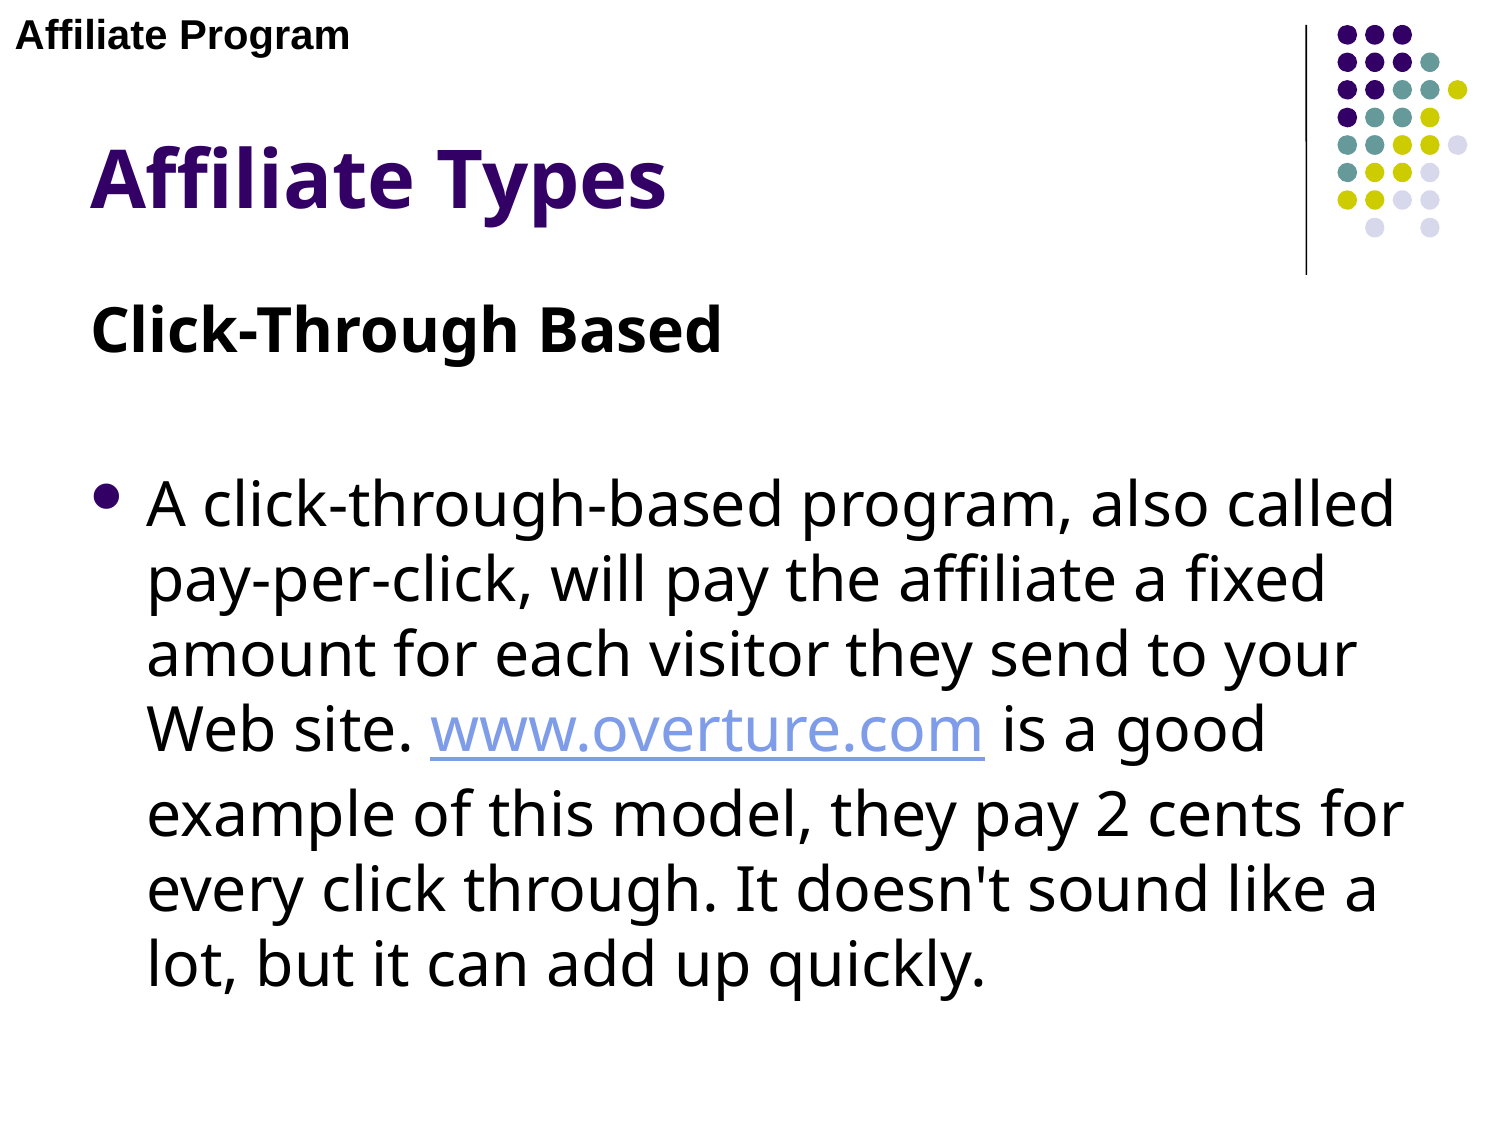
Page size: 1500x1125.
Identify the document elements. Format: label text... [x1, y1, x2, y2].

text_box Affiliate Program [0, 0, 378, 65]
title Affiliate Types [75, 20, 1313, 233]
list Click-Through Based A click-through-based program, also called pay-per-click, will pay the affiliate a fixed amount for each visitor they send to your Web site. www.overture.com is a good example of this model, they pay 2 cents for every click through. It doesn't sound like a lot, but it can add up quickly. [75, 282, 1425, 1006]
